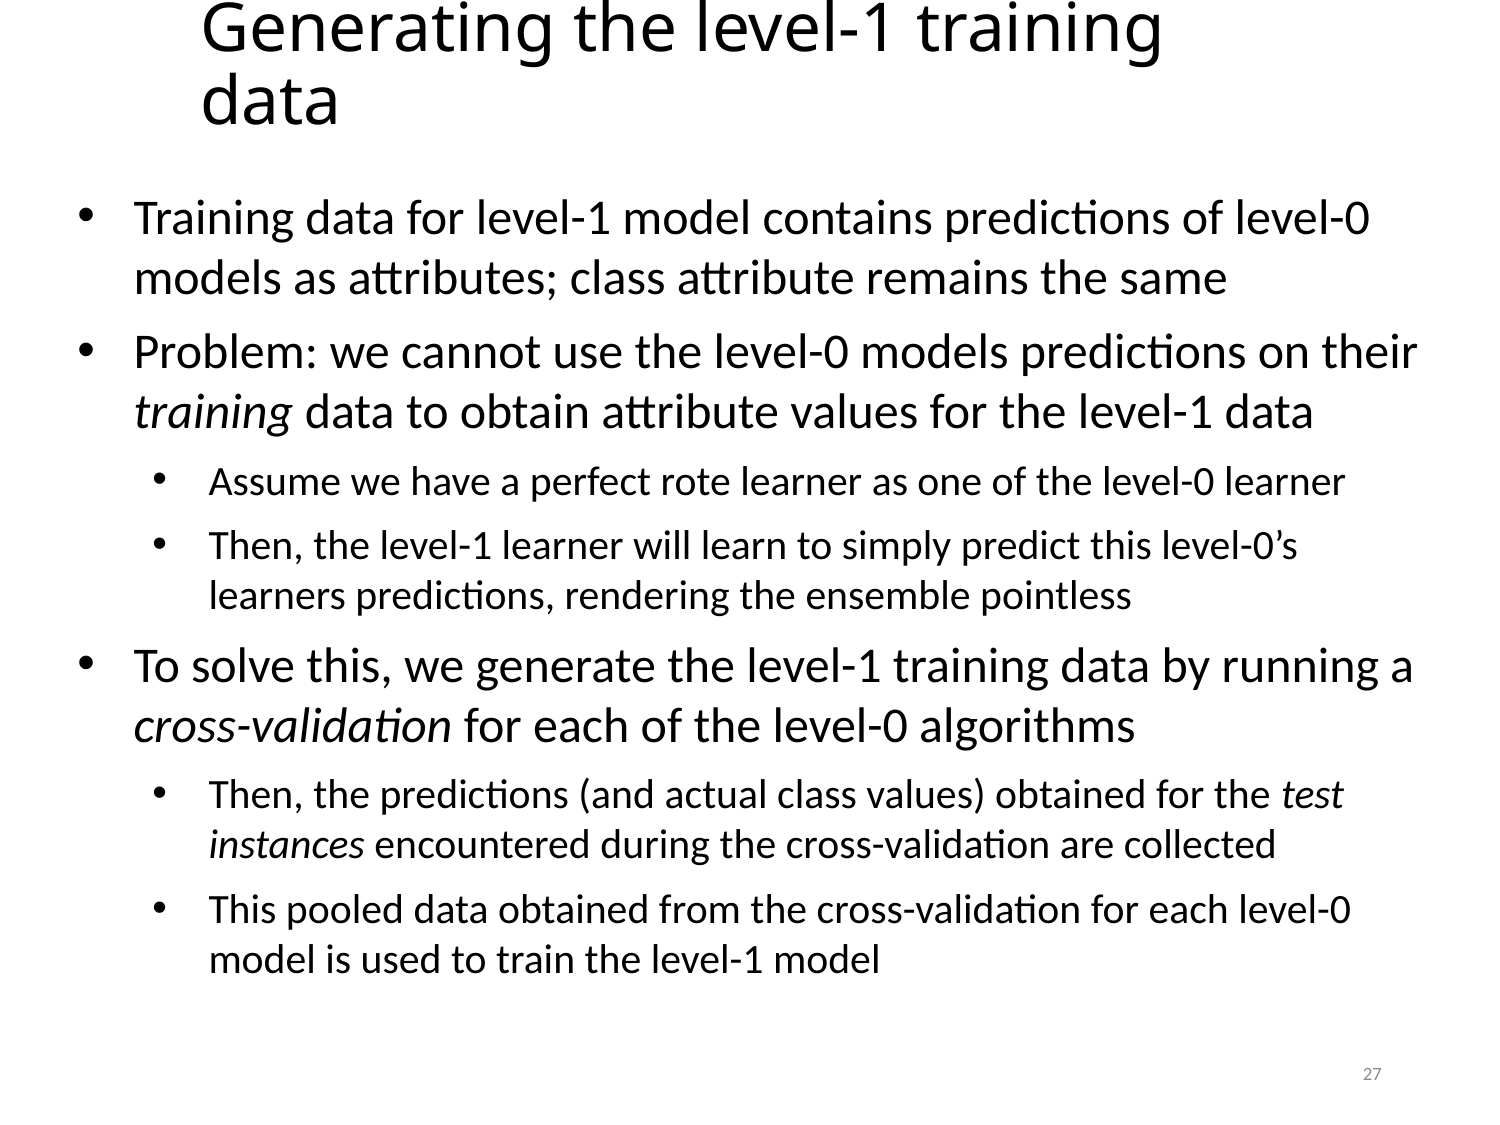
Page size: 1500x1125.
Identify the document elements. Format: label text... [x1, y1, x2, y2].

slide_number 27 [1059, 1042, 1397, 1103]
title Generating the level-1 training data [185, 0, 1297, 147]
text_box Training data for level-1 model contains predictions of level-0 models as attributes; class attribute remains the same Problem: we cannot use the level-0 models predictions on their training data to obtain attribute values for the level-1 data Assume we have a perfect rote learner as one of the level-0 learner Then, the level-1 learner will learn to simply predict this level-0’s learners predictions, rendering the ensemble pointless To solve this, we generate the level-1 training data by running a cross-validation for each of the level-0 algorithms Then, the predictions (and actual class values) obtained for the test instances encountered during the cross-validation are collected This pooled data obtained from the cross-validation for each level-0 model is used to train the level-1 model [62, 177, 1441, 989]
